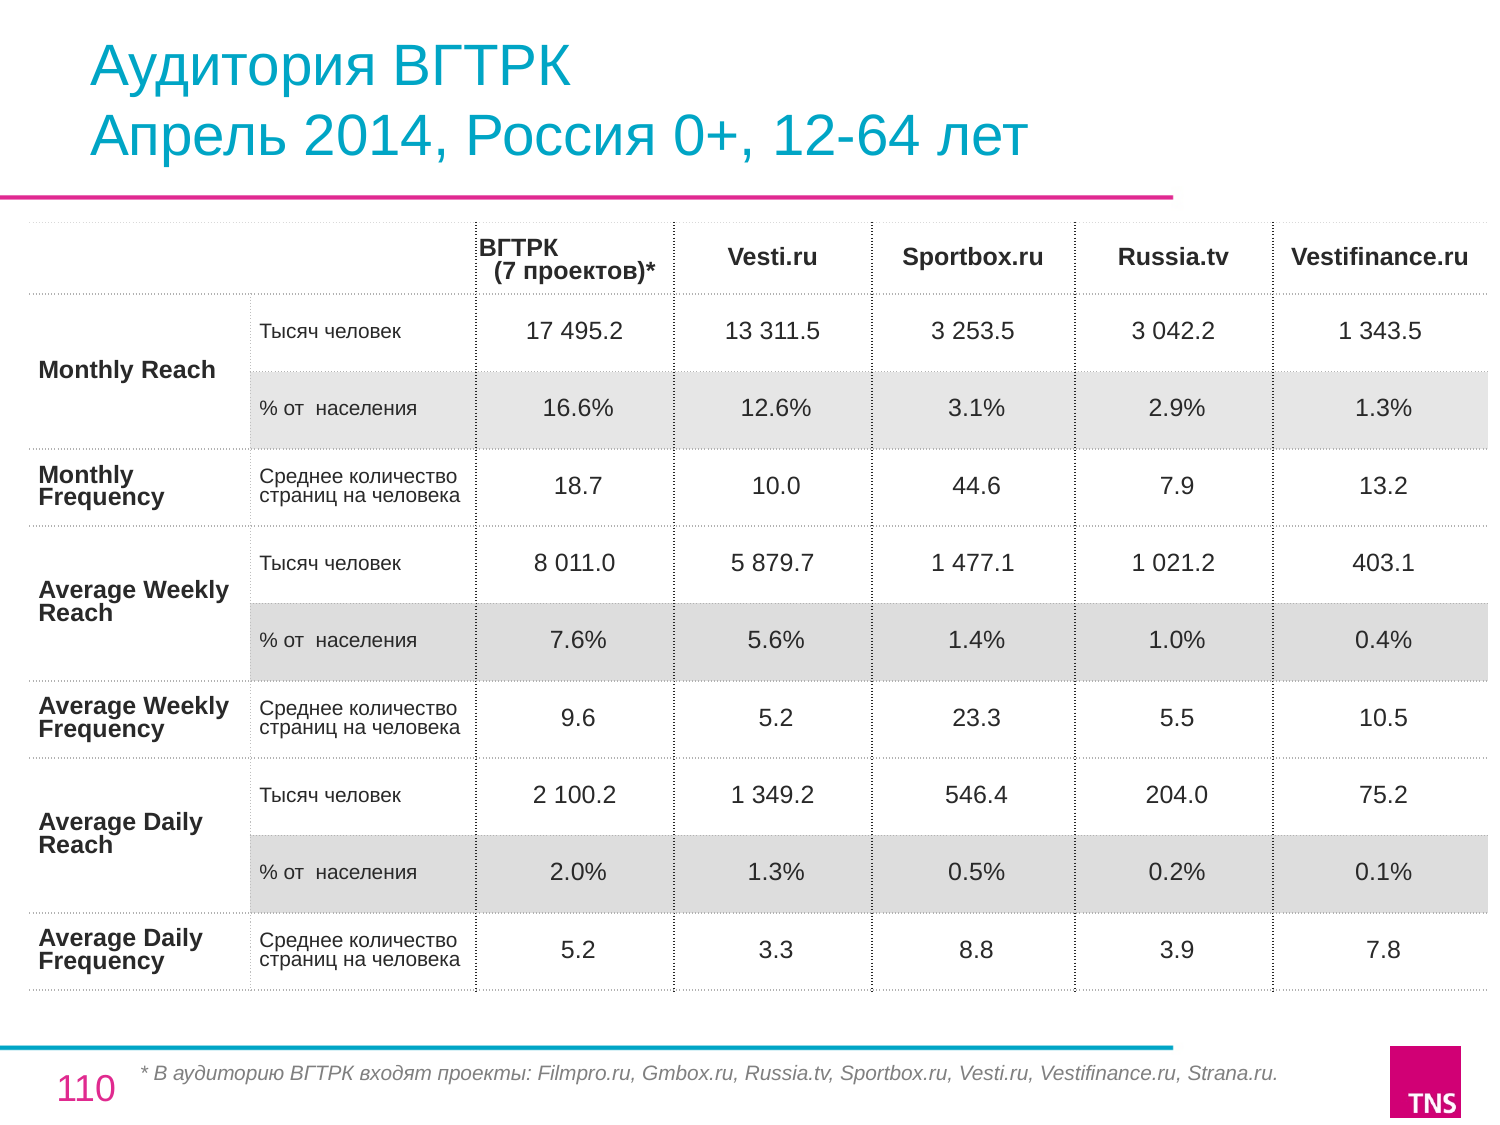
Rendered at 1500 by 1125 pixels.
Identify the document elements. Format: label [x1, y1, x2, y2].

picture [0, 0, 1500, 1125]
table_header [29, 223, 1488, 294]
slide_number [40, 1055, 392, 1125]
text_box [124, 1052, 1463, 1092]
title [74, 8, 1476, 187]
table_cell [29, 294, 1488, 990]
